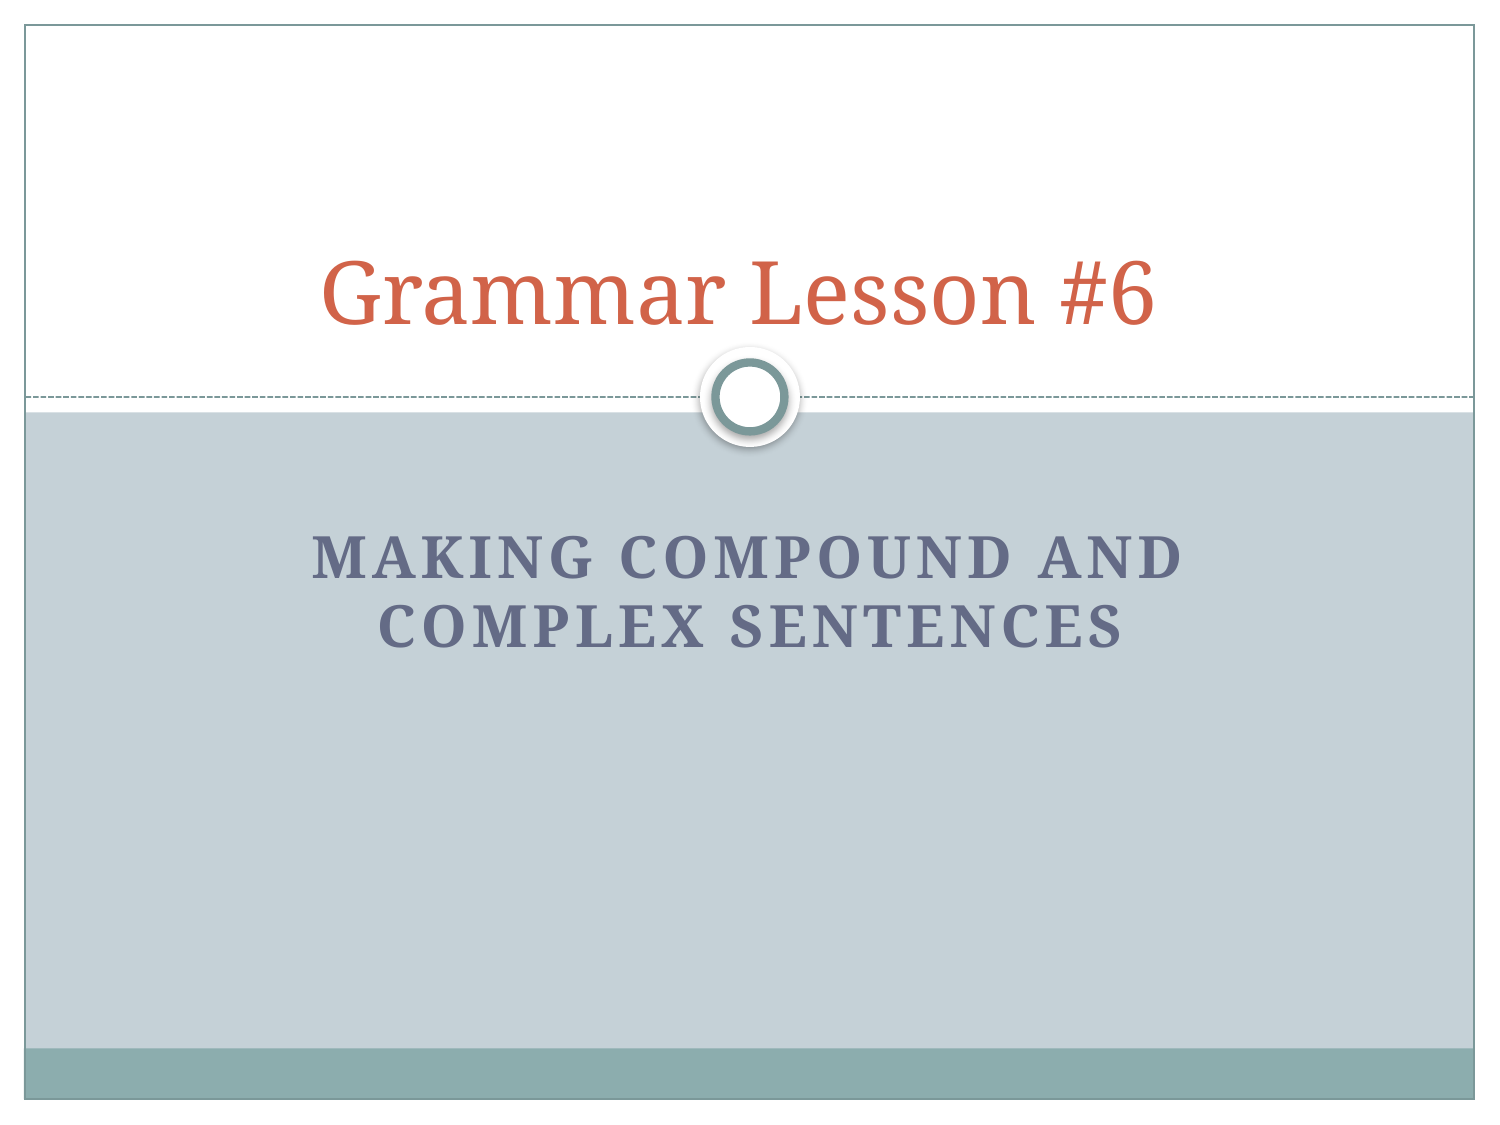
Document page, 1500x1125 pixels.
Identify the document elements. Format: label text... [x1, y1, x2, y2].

title Grammar Lesson #6 [112, 62, 1388, 350]
subtitle Making Compound and Complex Sentences [225, 512, 1275, 725]
